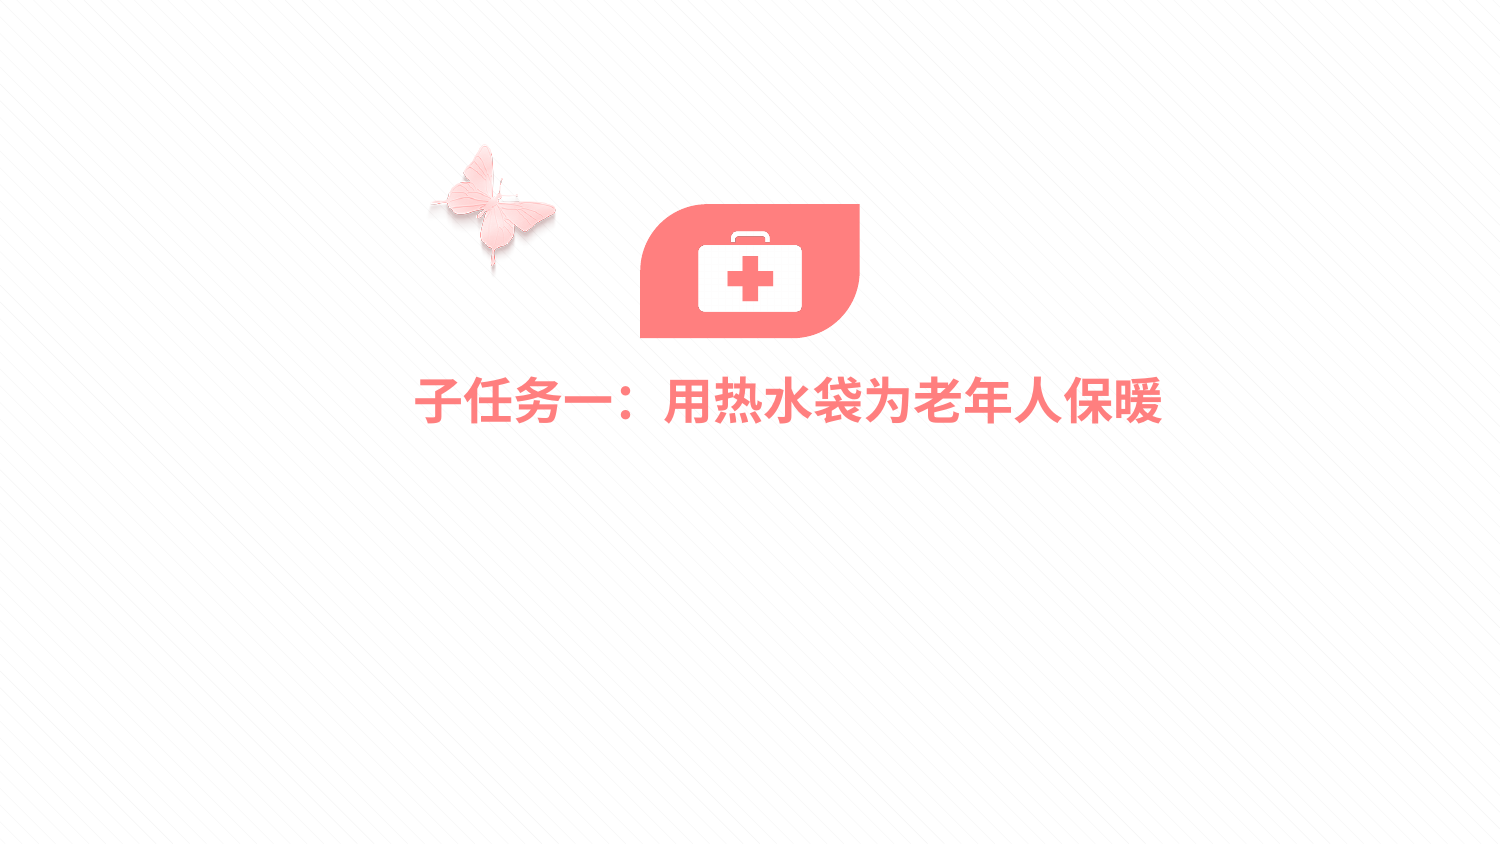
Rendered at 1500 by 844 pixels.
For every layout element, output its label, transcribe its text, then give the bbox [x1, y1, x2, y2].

picture [422, 132, 584, 279]
text_box 子任务一：用热水袋为老年人保暖 [398, 362, 1179, 437]
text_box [640, 204, 860, 339]
